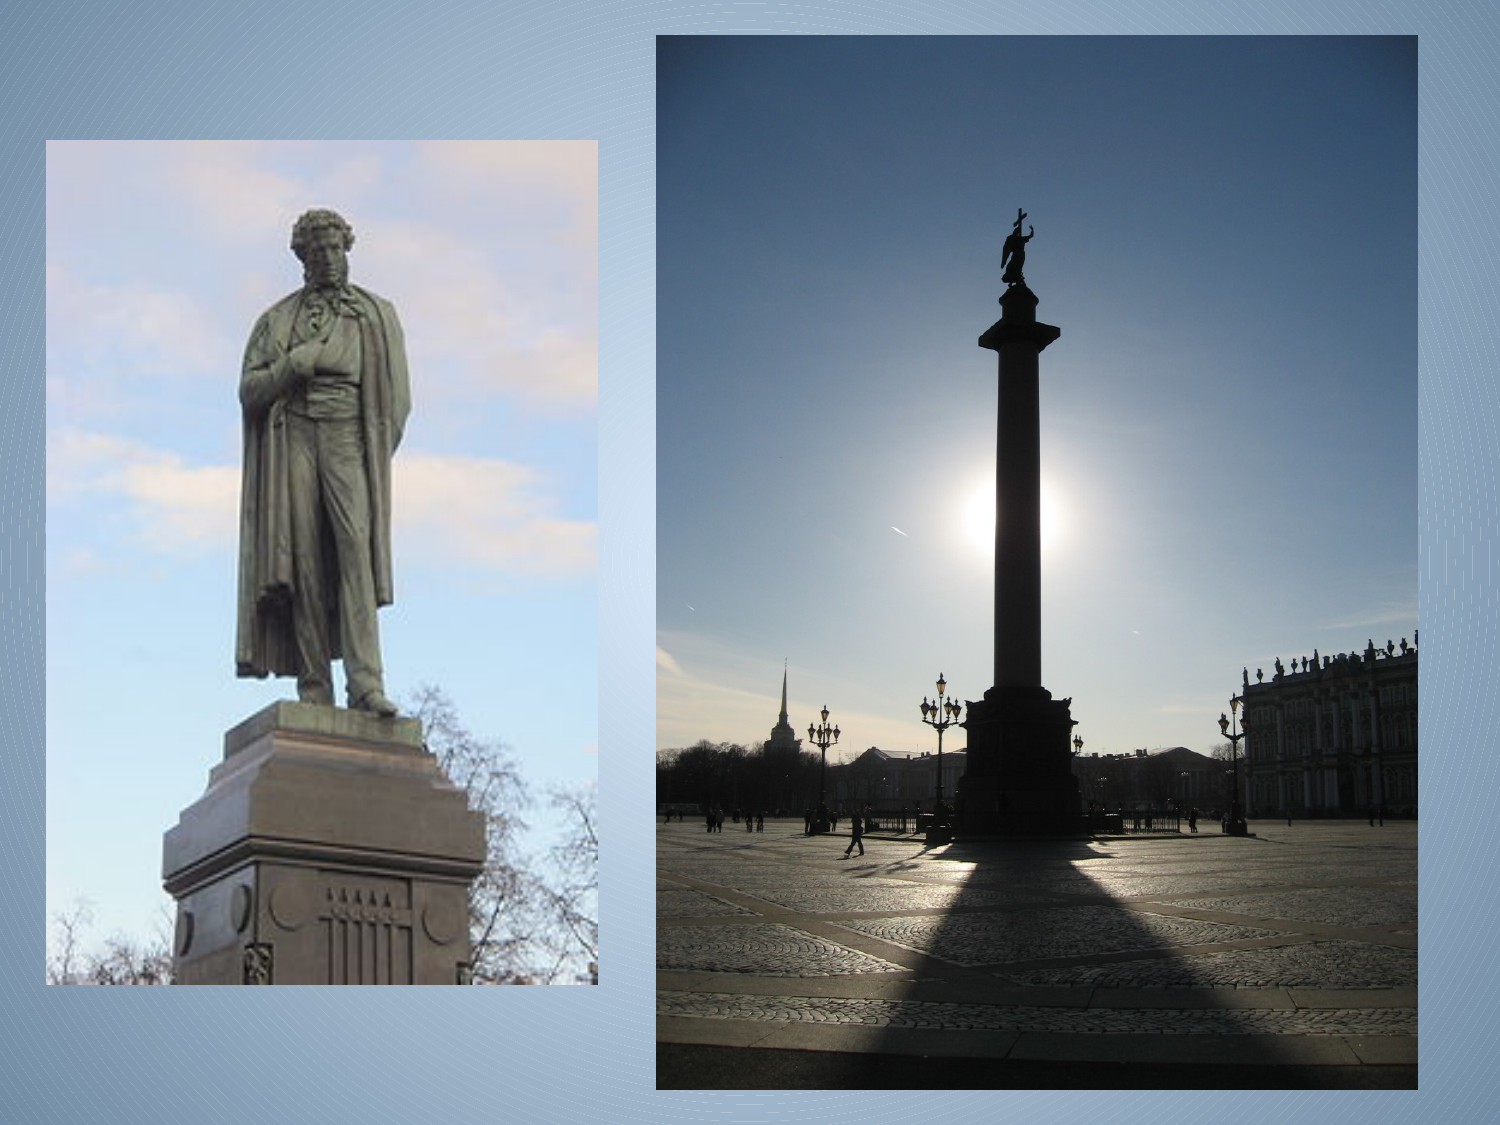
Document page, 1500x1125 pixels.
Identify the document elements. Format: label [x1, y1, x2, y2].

picture [656, 34, 1419, 1091]
picture [46, 140, 598, 985]
